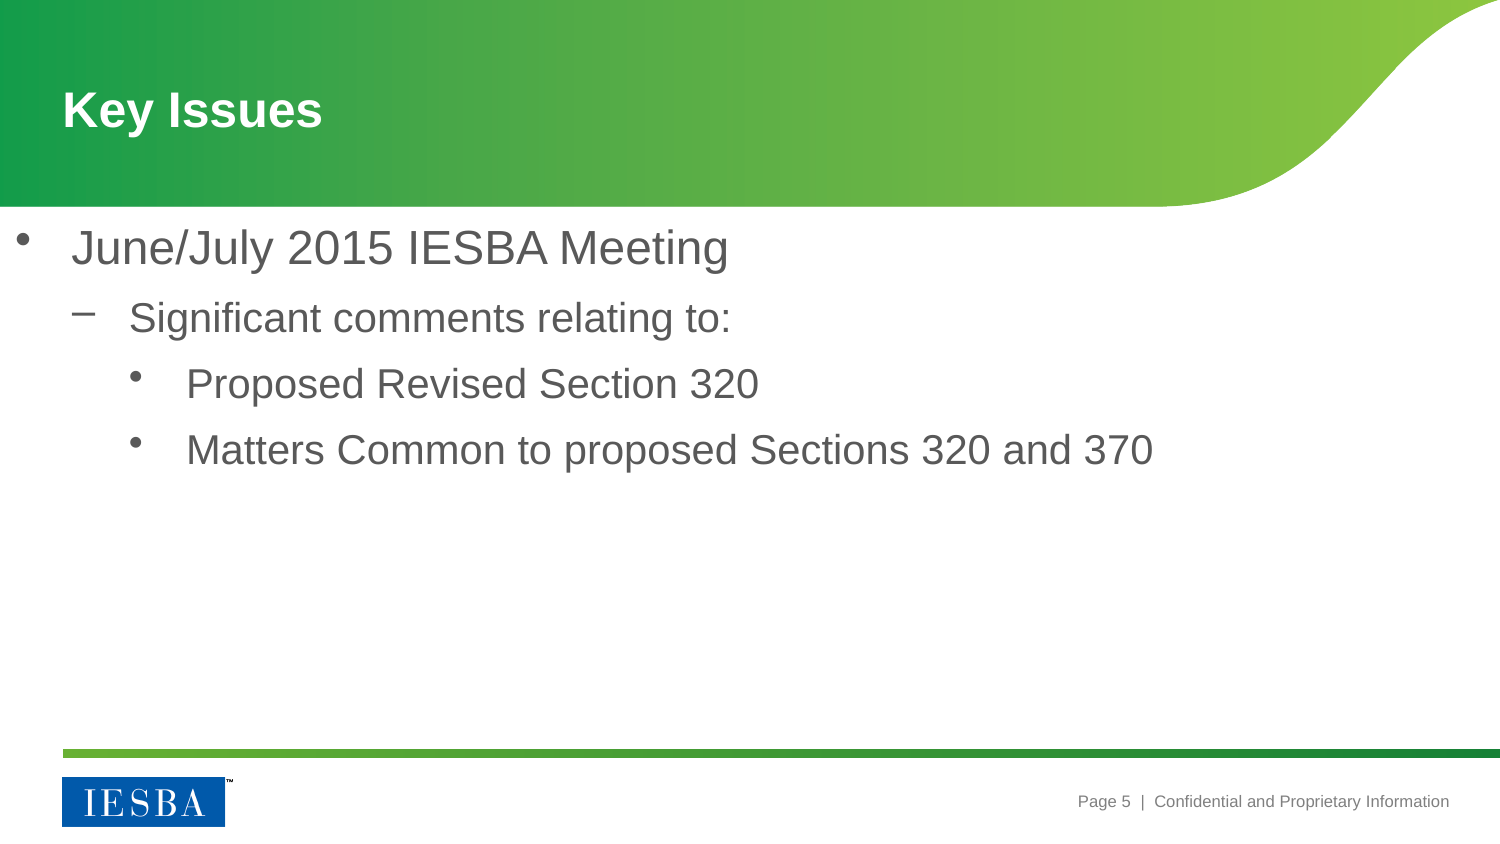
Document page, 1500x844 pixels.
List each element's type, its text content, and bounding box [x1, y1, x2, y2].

list June/July 2015 IESBA Meeting Significant comments relating to: Proposed Revised Section 320 Matters Common to proposed Sections 320 and 370 [0, 209, 1500, 747]
picture [0, 0, 1500, 207]
picture [62, 777, 233, 827]
title Key Issues [62, 75, 1300, 141]
